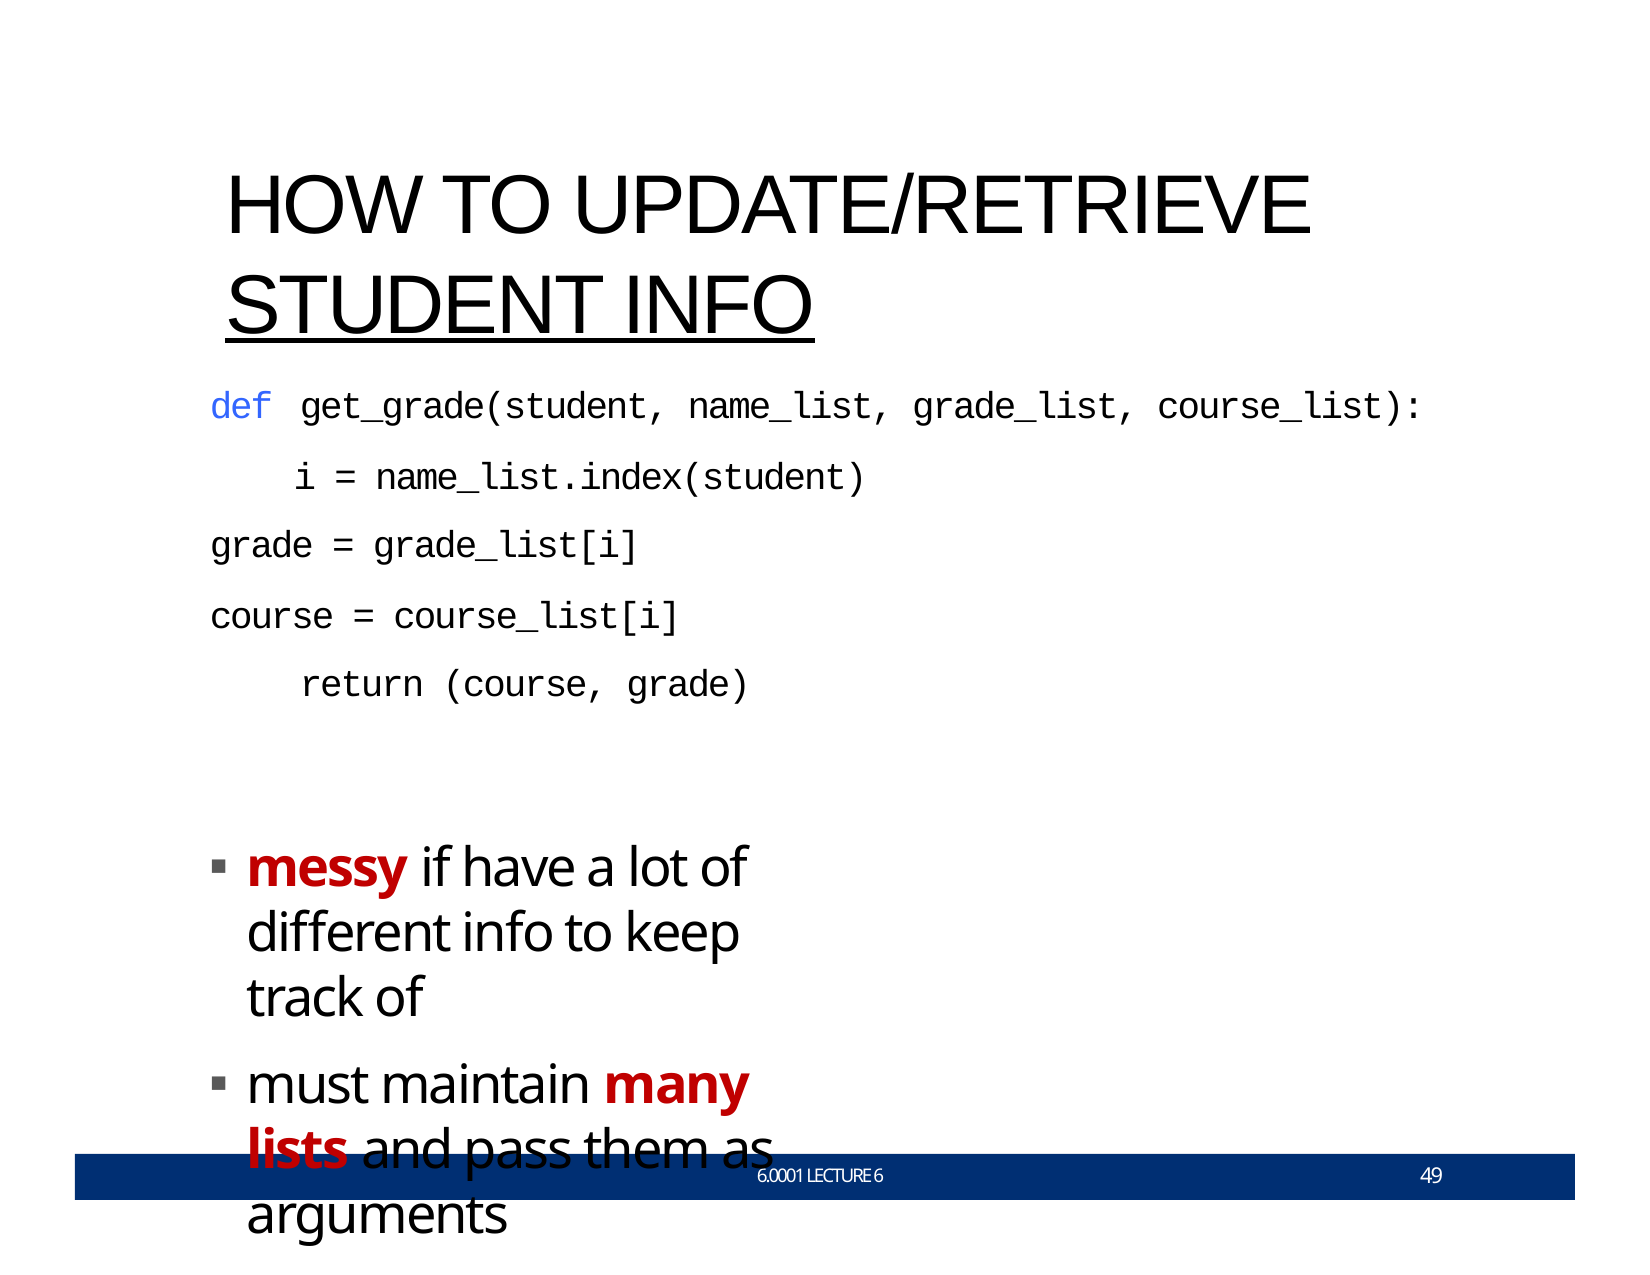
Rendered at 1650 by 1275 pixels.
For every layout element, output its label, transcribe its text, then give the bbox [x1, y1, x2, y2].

list def get_grade(student, name_list, grade_list, course_list): i = name_list.index(student) grade = grade_list[i] course = course_list[i] return (course, grade) messy if have a lot of diﬀerent info to keep track of must maintain many lists and pass them as arguments must always index using integers must remember to change multiple lists [110, 355, 1540, 1275]
title HOW TO UPDATE/RETRIEVE STUDENT INFO [222, 128, 1450, 355]
